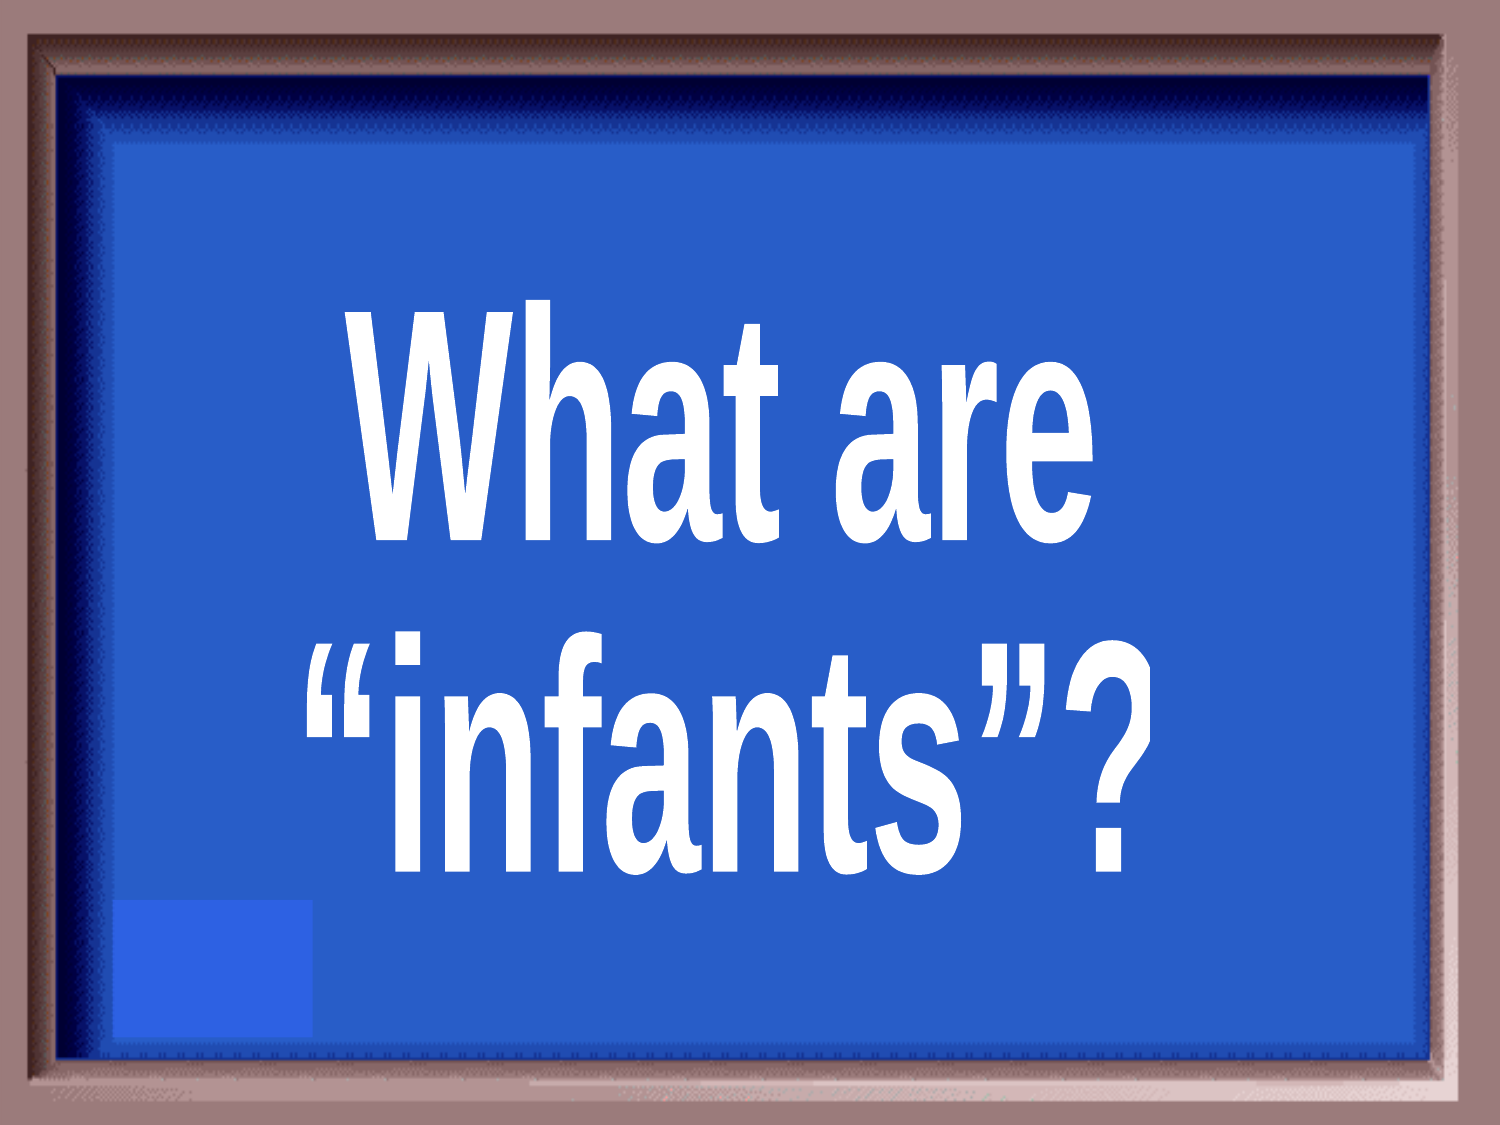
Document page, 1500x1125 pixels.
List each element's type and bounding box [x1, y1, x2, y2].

text_box [112, 899, 313, 1038]
picture [0, 0, 1500, 1125]
